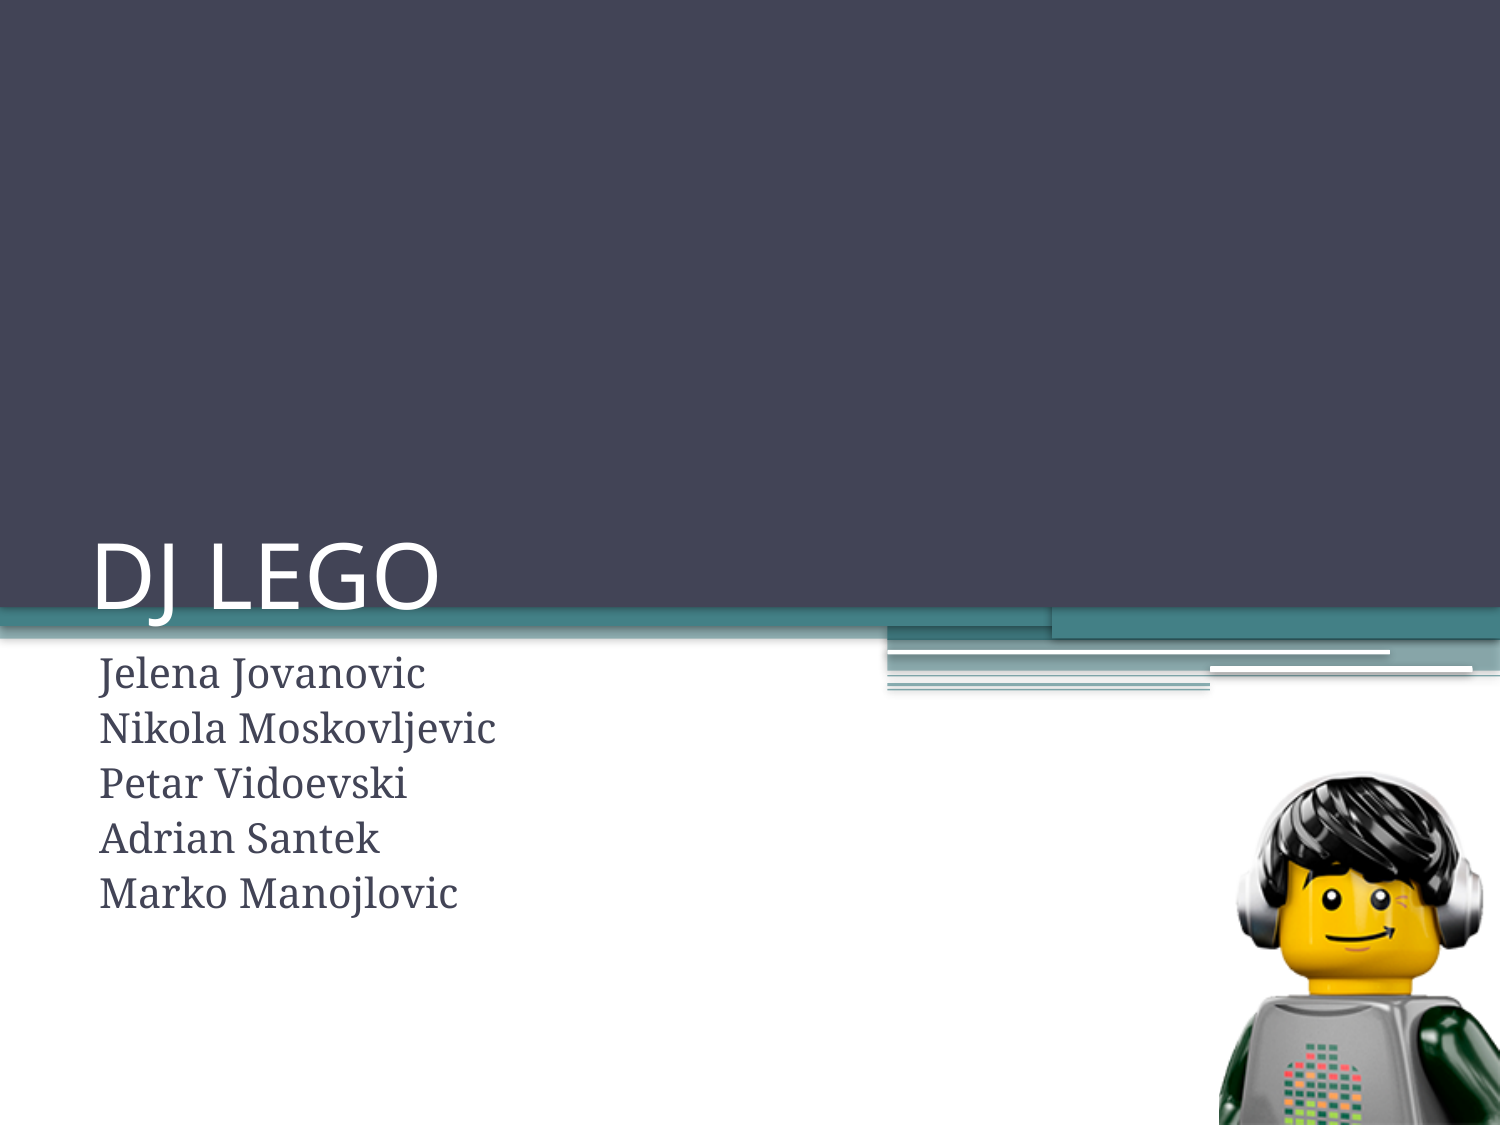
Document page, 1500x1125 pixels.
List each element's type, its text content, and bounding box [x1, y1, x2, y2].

subtitle Jelena Jovanovic Nikola Moskovljevic Petar Vidoevski Adrian Santek Marko Manojlovic [75, 639, 888, 928]
title DJ LEGO [75, 394, 1463, 636]
picture [1219, 750, 1500, 1125]
